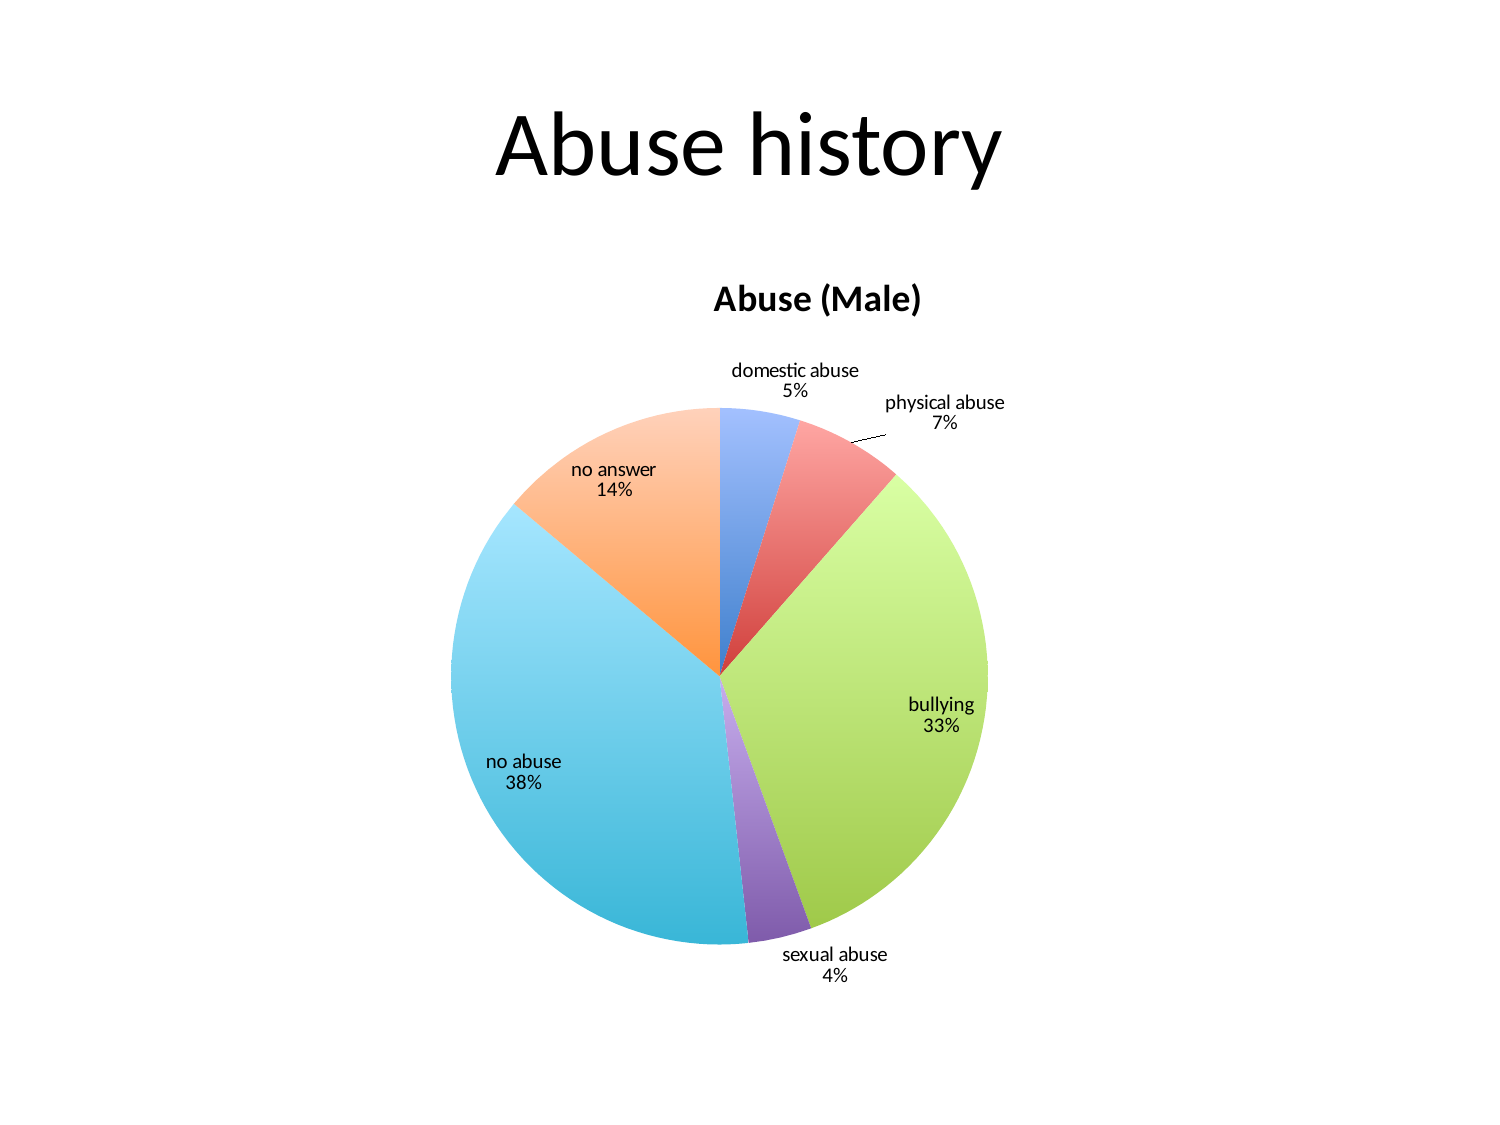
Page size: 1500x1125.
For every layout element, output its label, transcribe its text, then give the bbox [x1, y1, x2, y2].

title Abuse history [75, 45, 1425, 233]
chart [65, 262, 1417, 1006]
